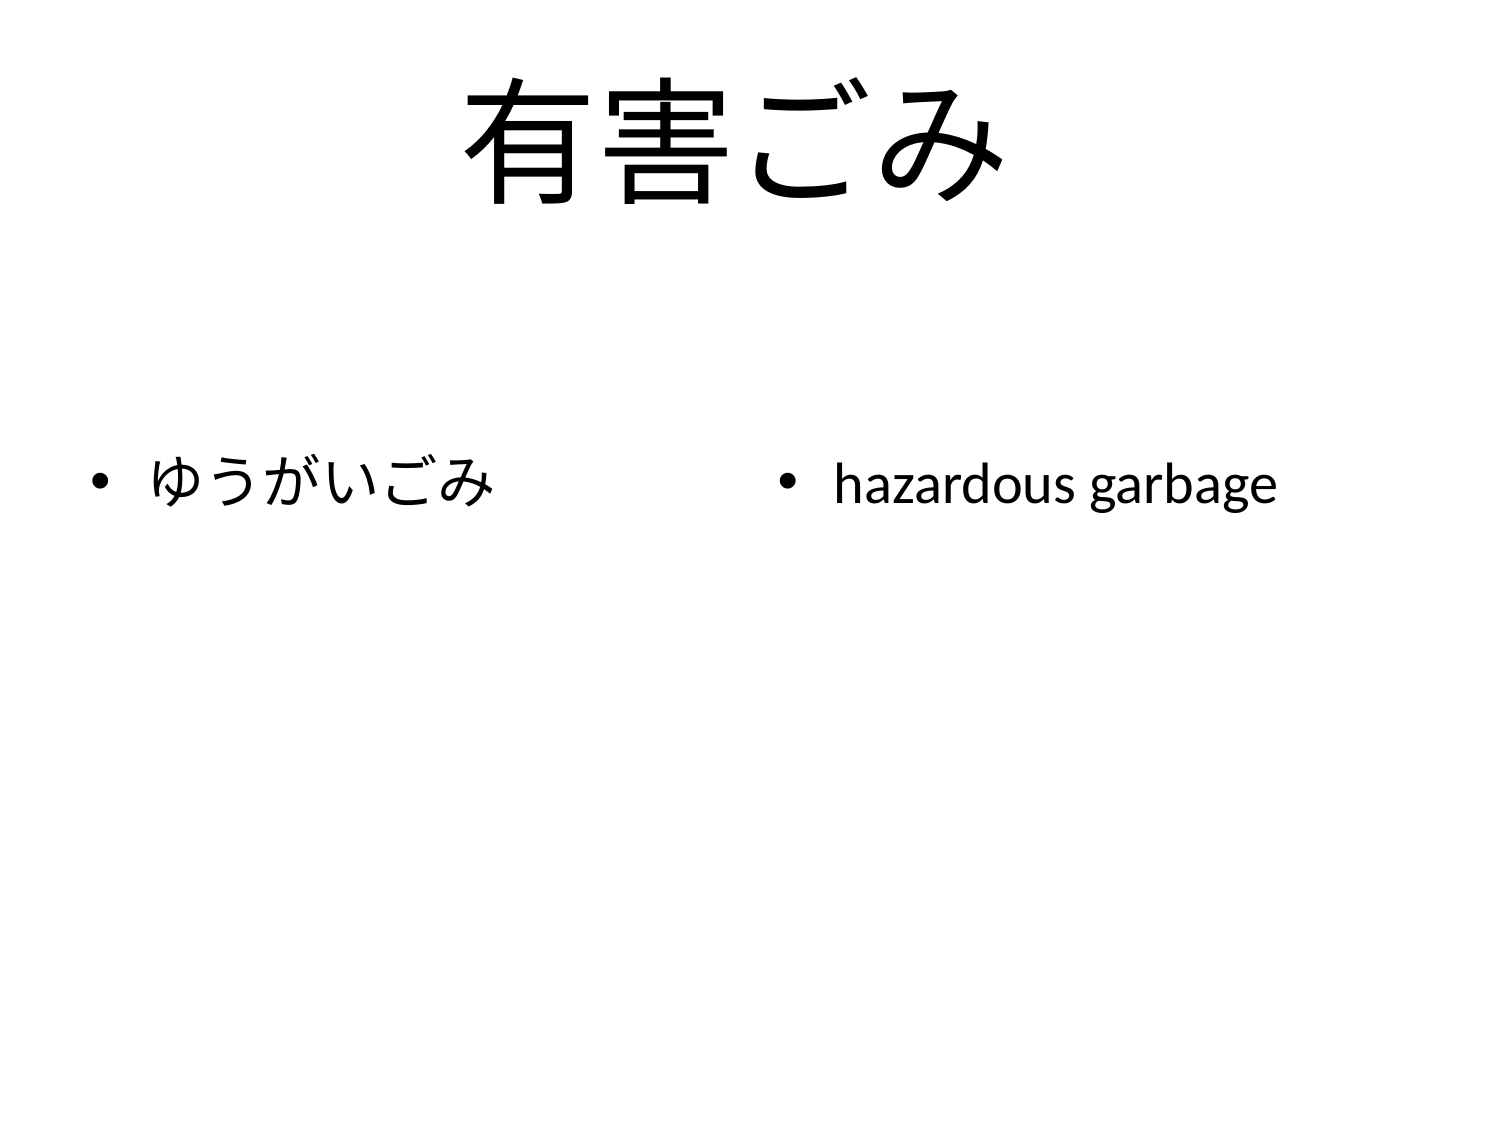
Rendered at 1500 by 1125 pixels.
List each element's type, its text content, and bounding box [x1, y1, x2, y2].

list ゆうがいごみ [74, 437, 738, 1006]
list hazardous garbage [762, 437, 1426, 1006]
title 有害ごみ [74, 44, 1426, 233]
